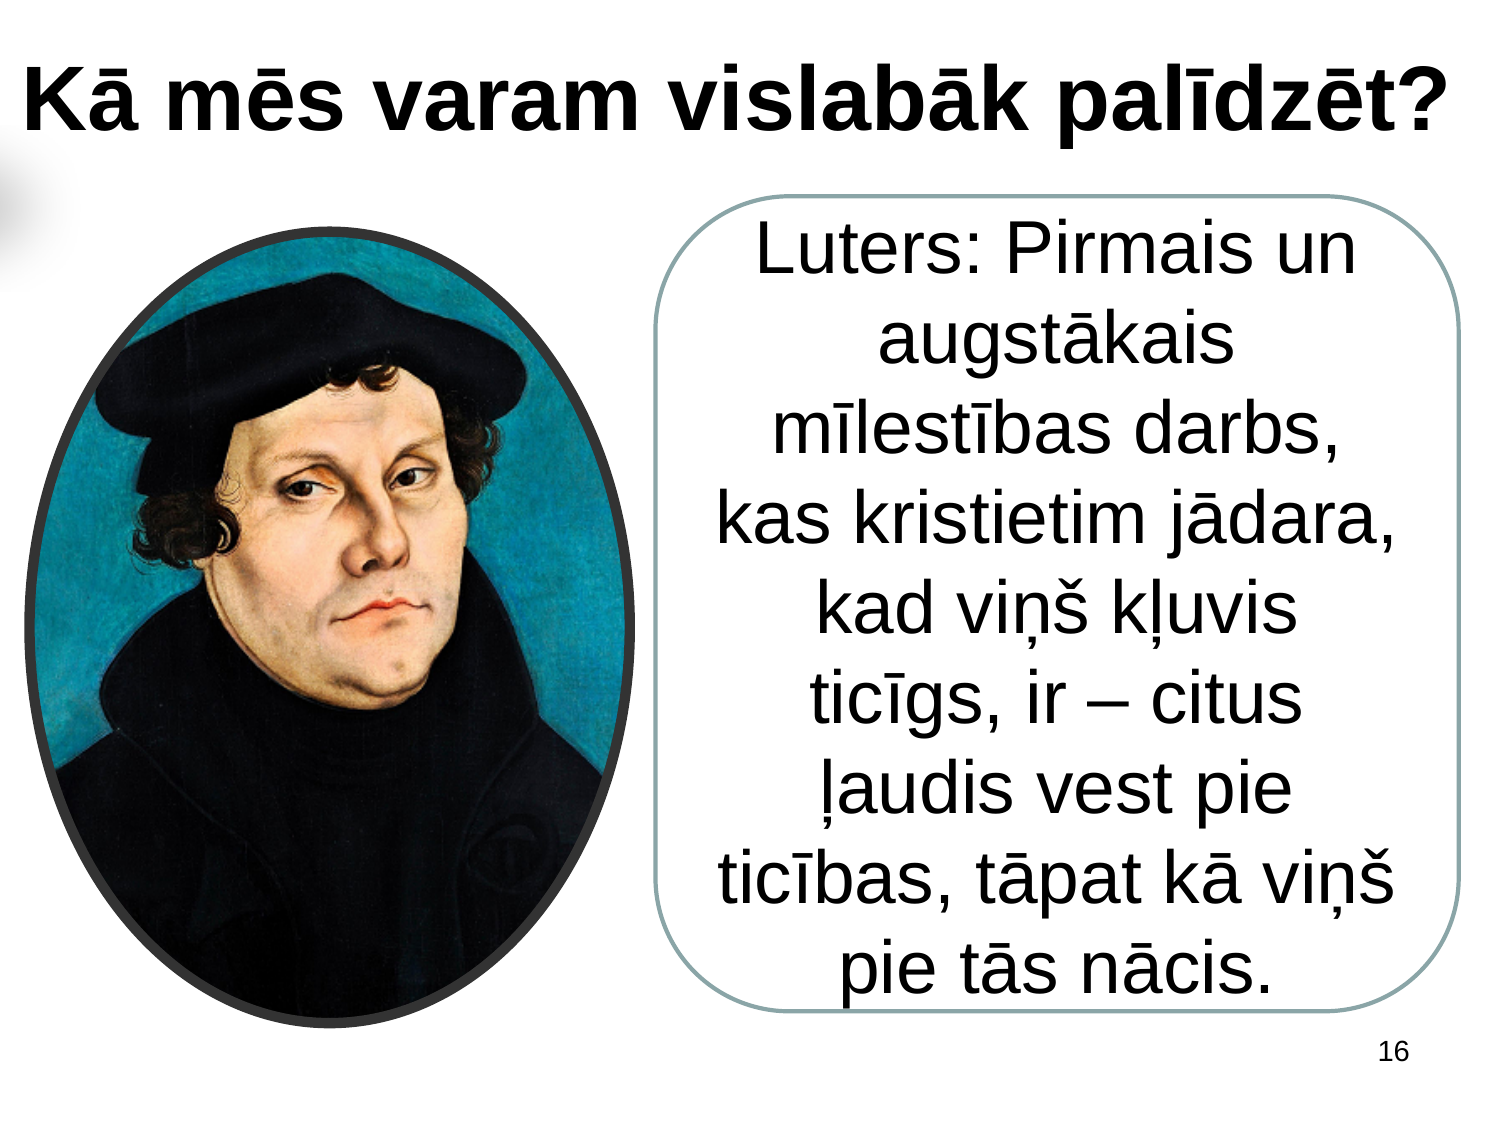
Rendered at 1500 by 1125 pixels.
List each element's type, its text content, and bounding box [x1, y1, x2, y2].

text_box Luters: Pirmais un augstākais mīlestības darbs, kas kristietim jādara, kad viņš kļuvis ticīgs, ir – citus ļaudis vest pie ticības, tāpat kā viņš pie tās nācis. [653, 194, 1461, 1014]
title Kā mēs varam vislabāk palīdzēt? [0, 30, 1500, 157]
slide_number 16 [1074, 1024, 1426, 1103]
picture [29, 231, 630, 1024]
